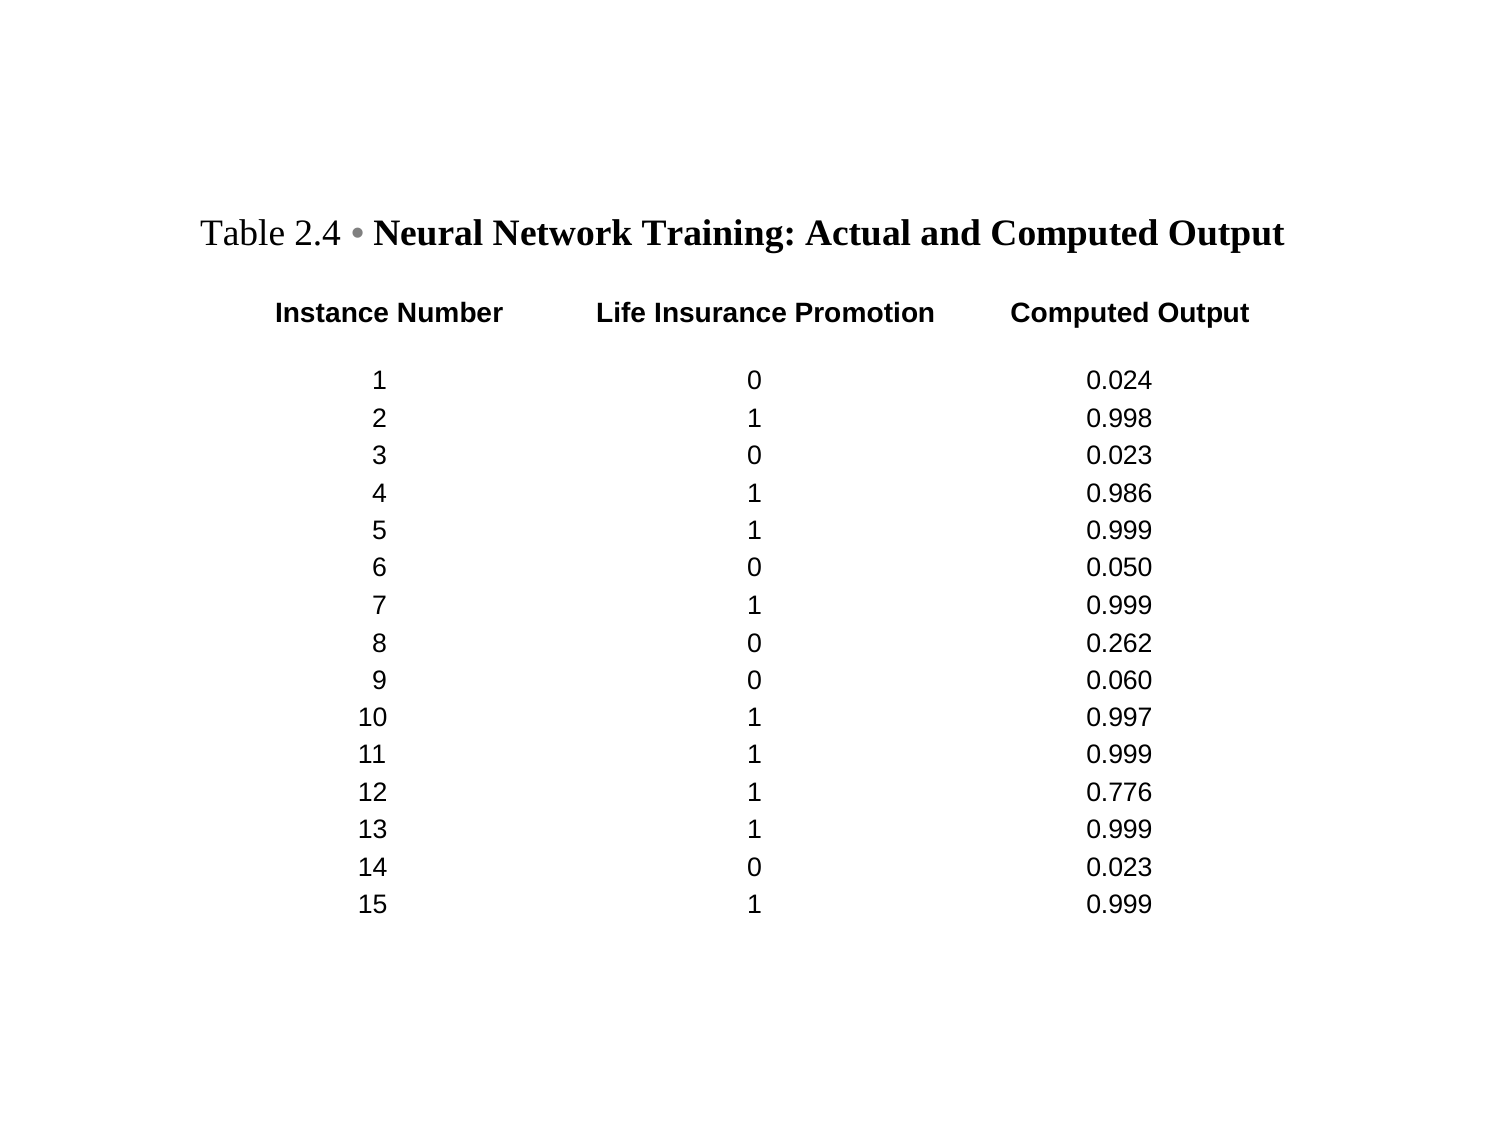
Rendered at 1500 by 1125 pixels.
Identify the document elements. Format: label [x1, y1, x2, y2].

text_box [199, 212, 1357, 923]
